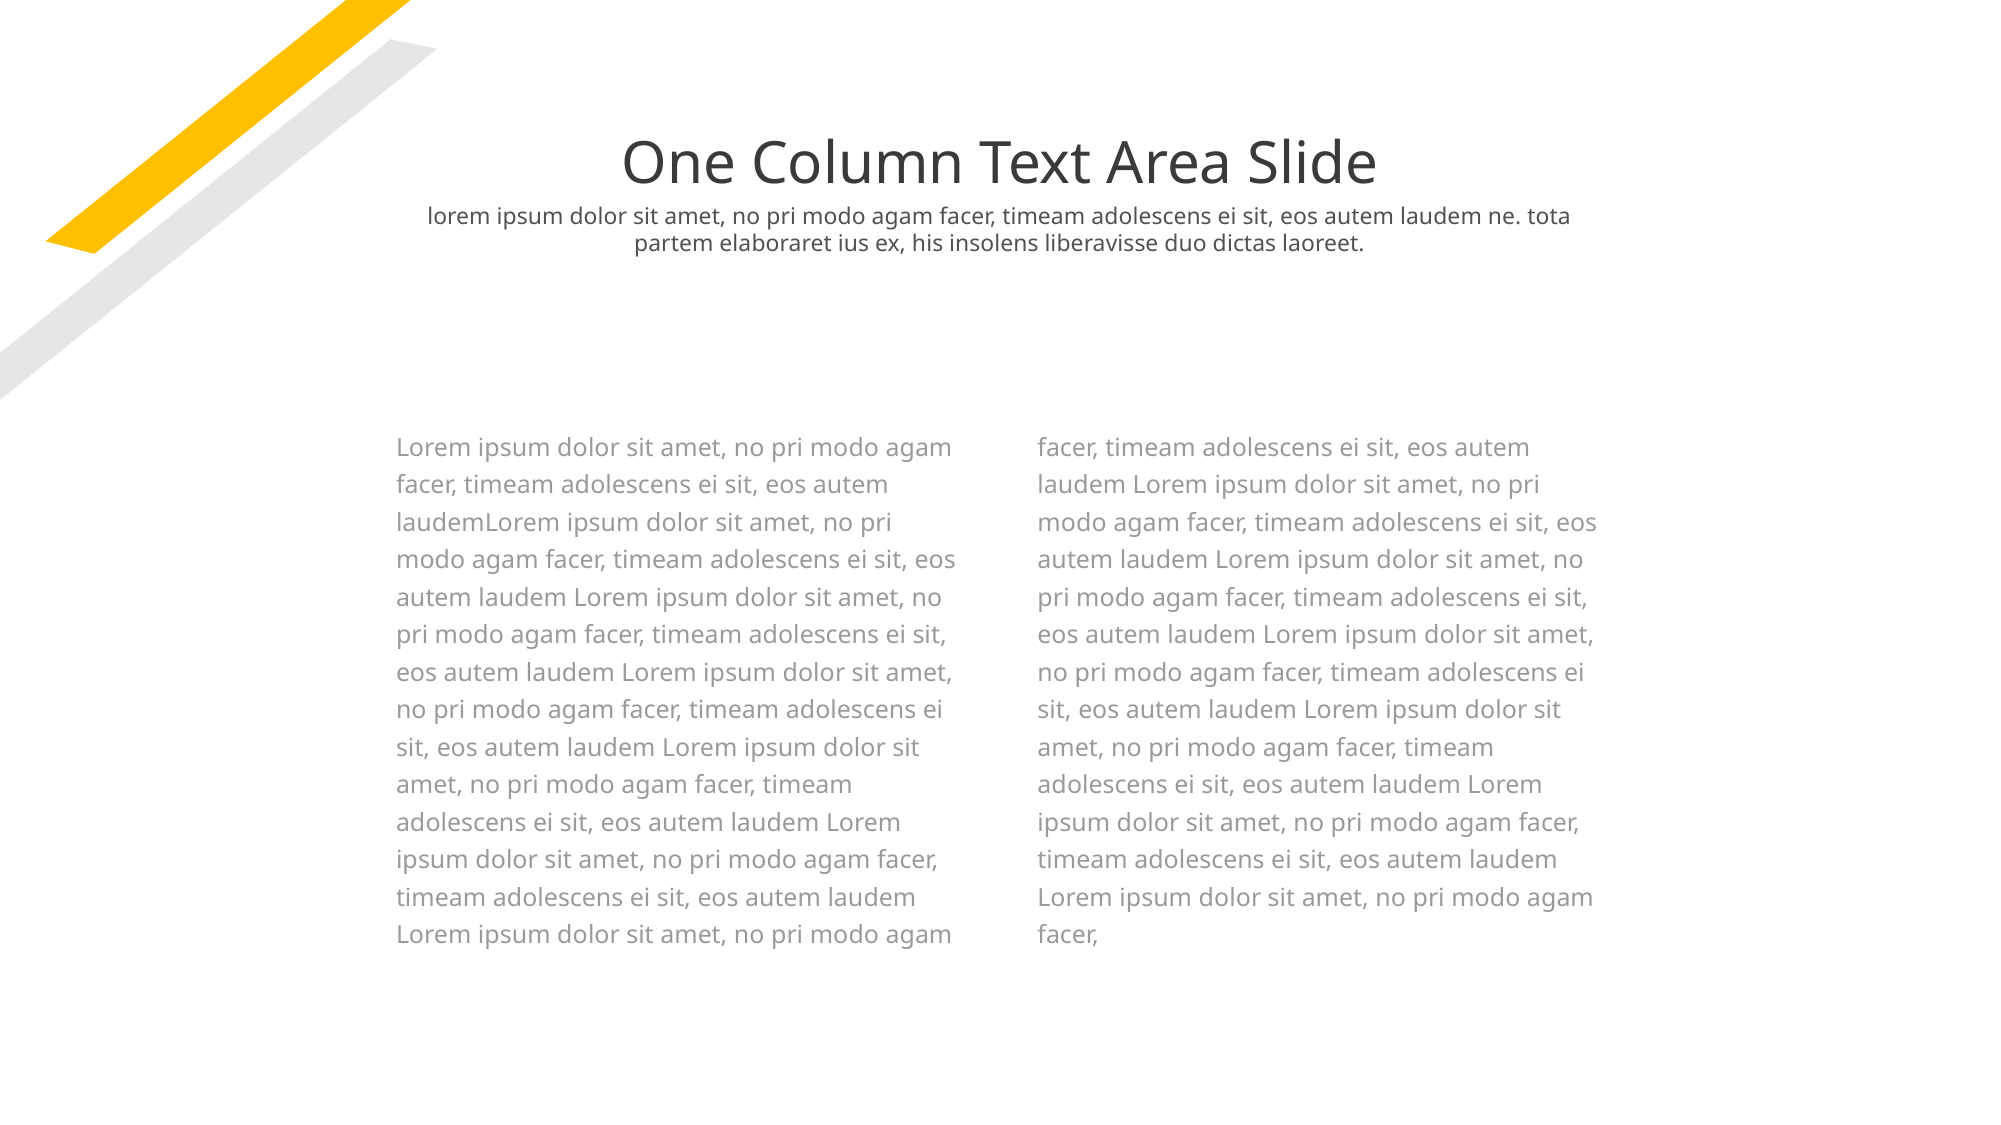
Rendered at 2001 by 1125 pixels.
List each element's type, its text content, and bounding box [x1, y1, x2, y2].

text_box One Column Text Area Slide [417, 126, 1582, 197]
text_box [45, 0, 411, 254]
text_box Lorem ipsum dolor sit amet, no pri modo agam facer, timeam adolescens ei sit, eos autem laudemLorem ipsum dolor sit amet, no pri modo agam facer, timeam adolescens ei sit, eos autem laudem Lorem ipsum dolor sit amet, no pri modo agam facer, timeam adolescens ei sit, eos autem laudem Lorem ipsum dolor sit amet, no pri modo agam facer, timeam adolescens ei sit, eos autem laudem Lorem ipsum dolor sit amet, no pri modo agam facer, timeam adolescens ei sit, eos autem laudem Lorem ipsum dolor sit amet, no pri modo agam facer, timeam adolescens ei sit, eos autem laudem Lorem ipsum dolor sit amet, no pri modo agam facer, timeam adolescens ei sit, eos autem laudem Lorem ipsum dolor sit amet, no pri modo agam facer, timeam adolescens ei sit, eos autem laudem Lorem ipsum dolor sit amet, no pri modo agam facer, timeam adolescens ei sit, eos autem laudem Lorem ipsum dolor sit amet, no pri modo agam facer, timeam adolescens ei sit, eos autem laudem Lorem ipsum dolor sit amet, no pri modo agam facer, timeam adolescens ei sit, eos autem laudem Lorem ipsum dolor sit amet, no pri modo agam facer, timeam adolescens ei sit, eos autem laudem Lorem ipsum dolor sit amet, no pri modo agam facer, [396, 404, 1604, 968]
text_box lorem ipsum dolor sit amet, no pri modo agam facer, timeam adolescens ei sit, eos autem laudem ne. tota partem elaboraret ius ex, his insolens liberavisse duo dictas laoreet. [417, 197, 1582, 261]
text_box [0, 39, 438, 400]
